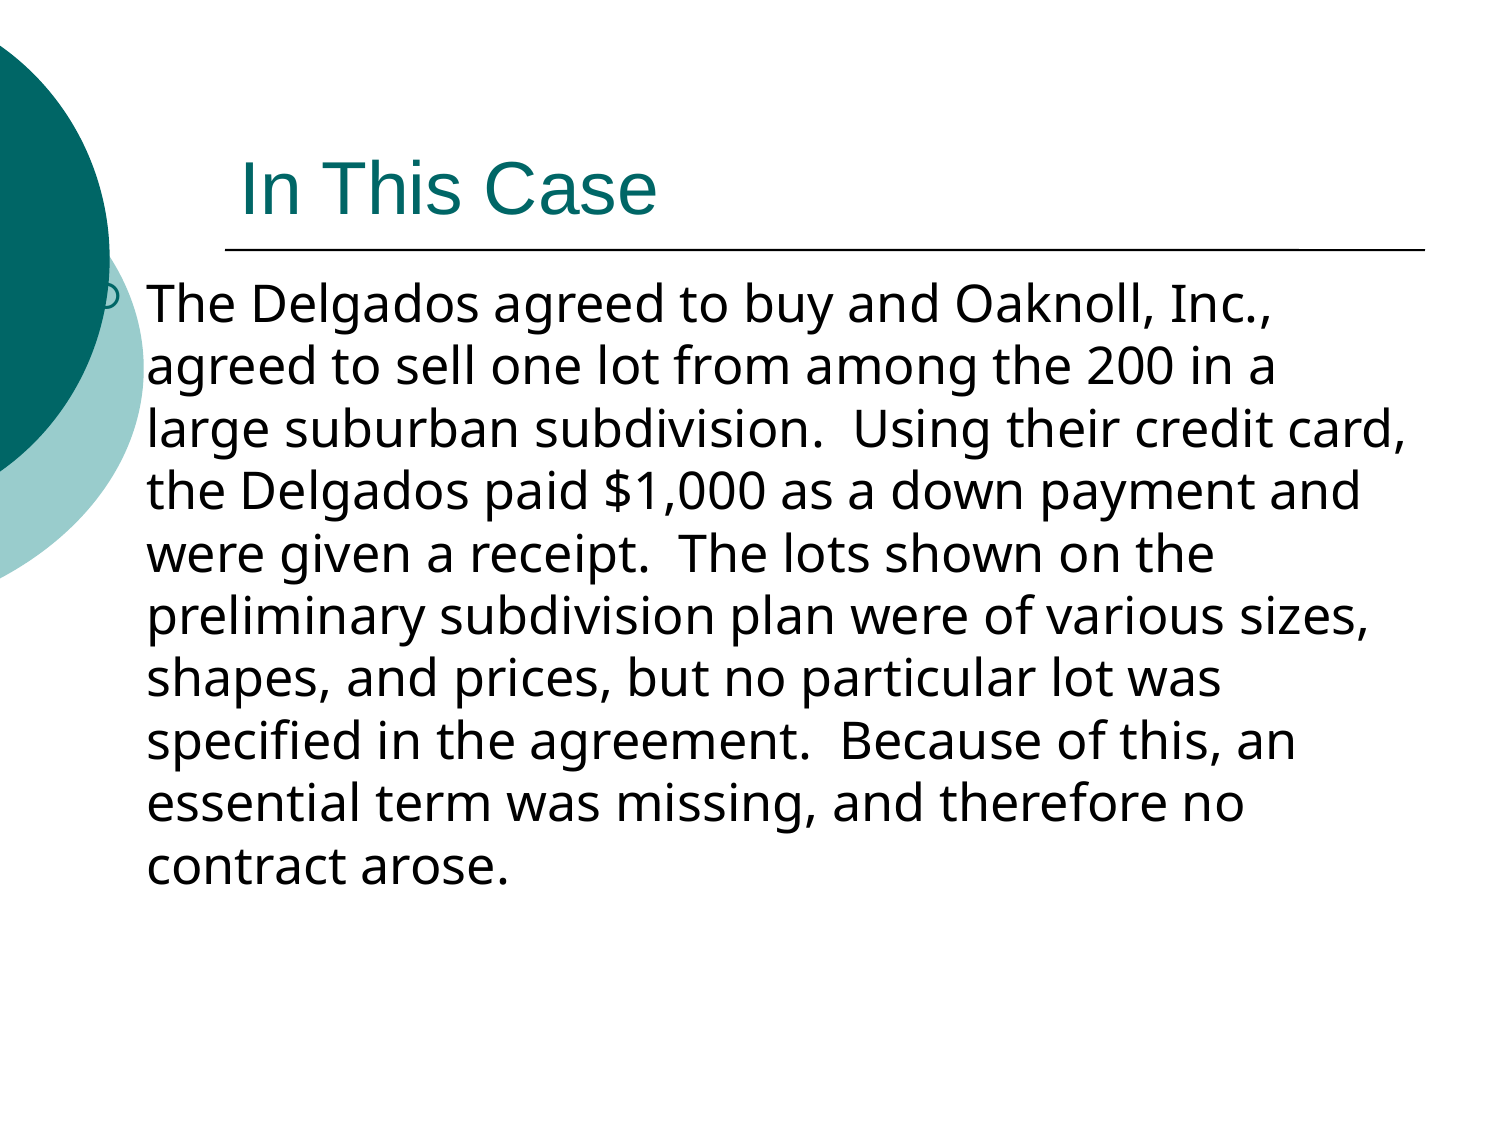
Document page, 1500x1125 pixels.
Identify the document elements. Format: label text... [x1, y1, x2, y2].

list The Delgados agreed to buy and Oaknoll, Inc., agreed to sell one lot from among the 200 in a large suburban subdivision. Using their credit card, the Delgados paid $1,000 as a down payment and were given a receipt. The lots shown on the preliminary subdivision plan were of various sizes, shapes, and prices, but no particular lot was specified in the agreement. Because of this, an essential term was missing, and therefore no contract arose. [75, 262, 1425, 1075]
title In This Case [224, 49, 1425, 237]
